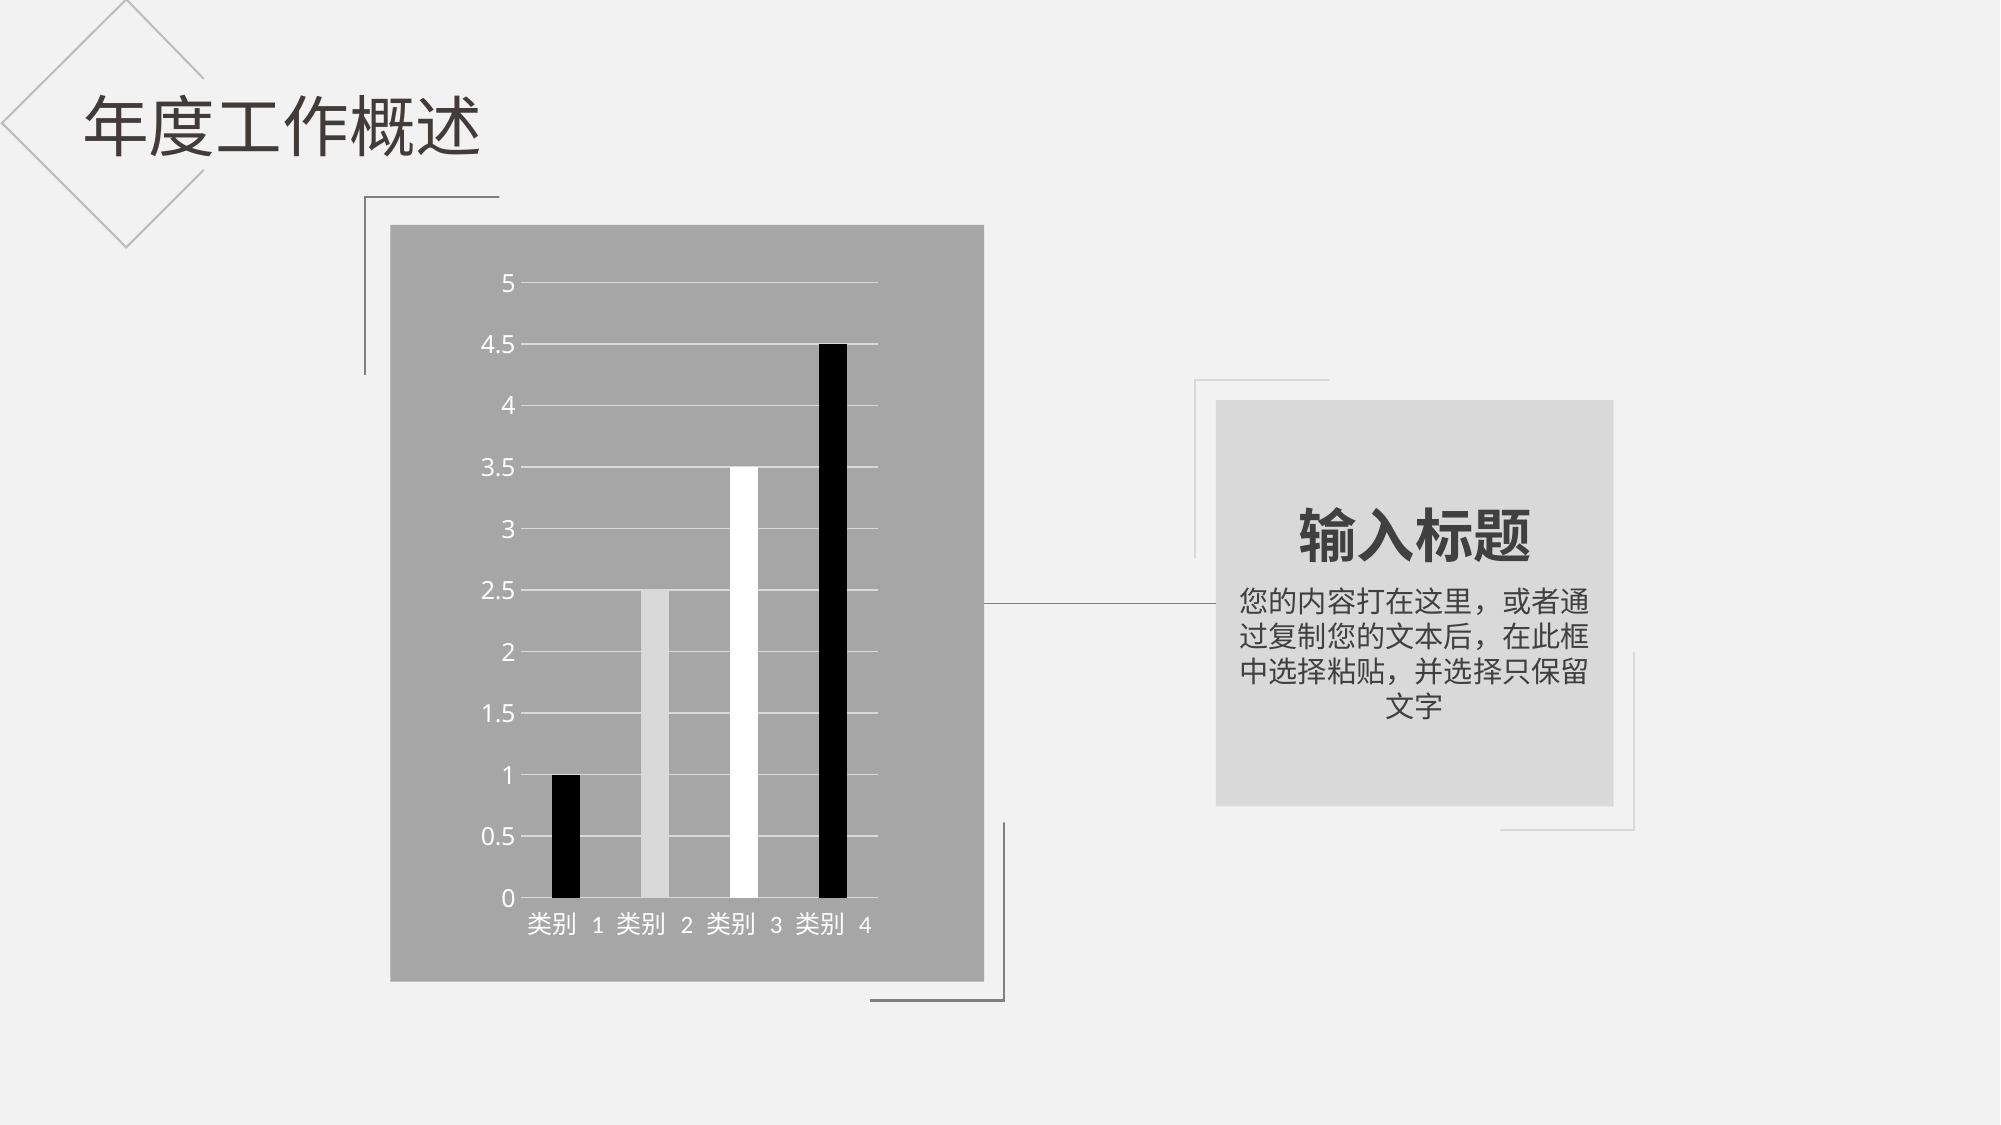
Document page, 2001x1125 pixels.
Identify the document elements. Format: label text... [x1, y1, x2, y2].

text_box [365, 196, 1004, 1001]
text_box [1215, 399, 1615, 807]
text_box 年度工作概述 [204, 77, 509, 172]
text_box 输入标题 [1283, 491, 1547, 576]
text_box [0, 0, 205, 249]
text_box 您的内容打在这里，或者通过复制您的文本后，在此框中选择粘贴，并选择只保留文字 [1223, 576, 1607, 731]
